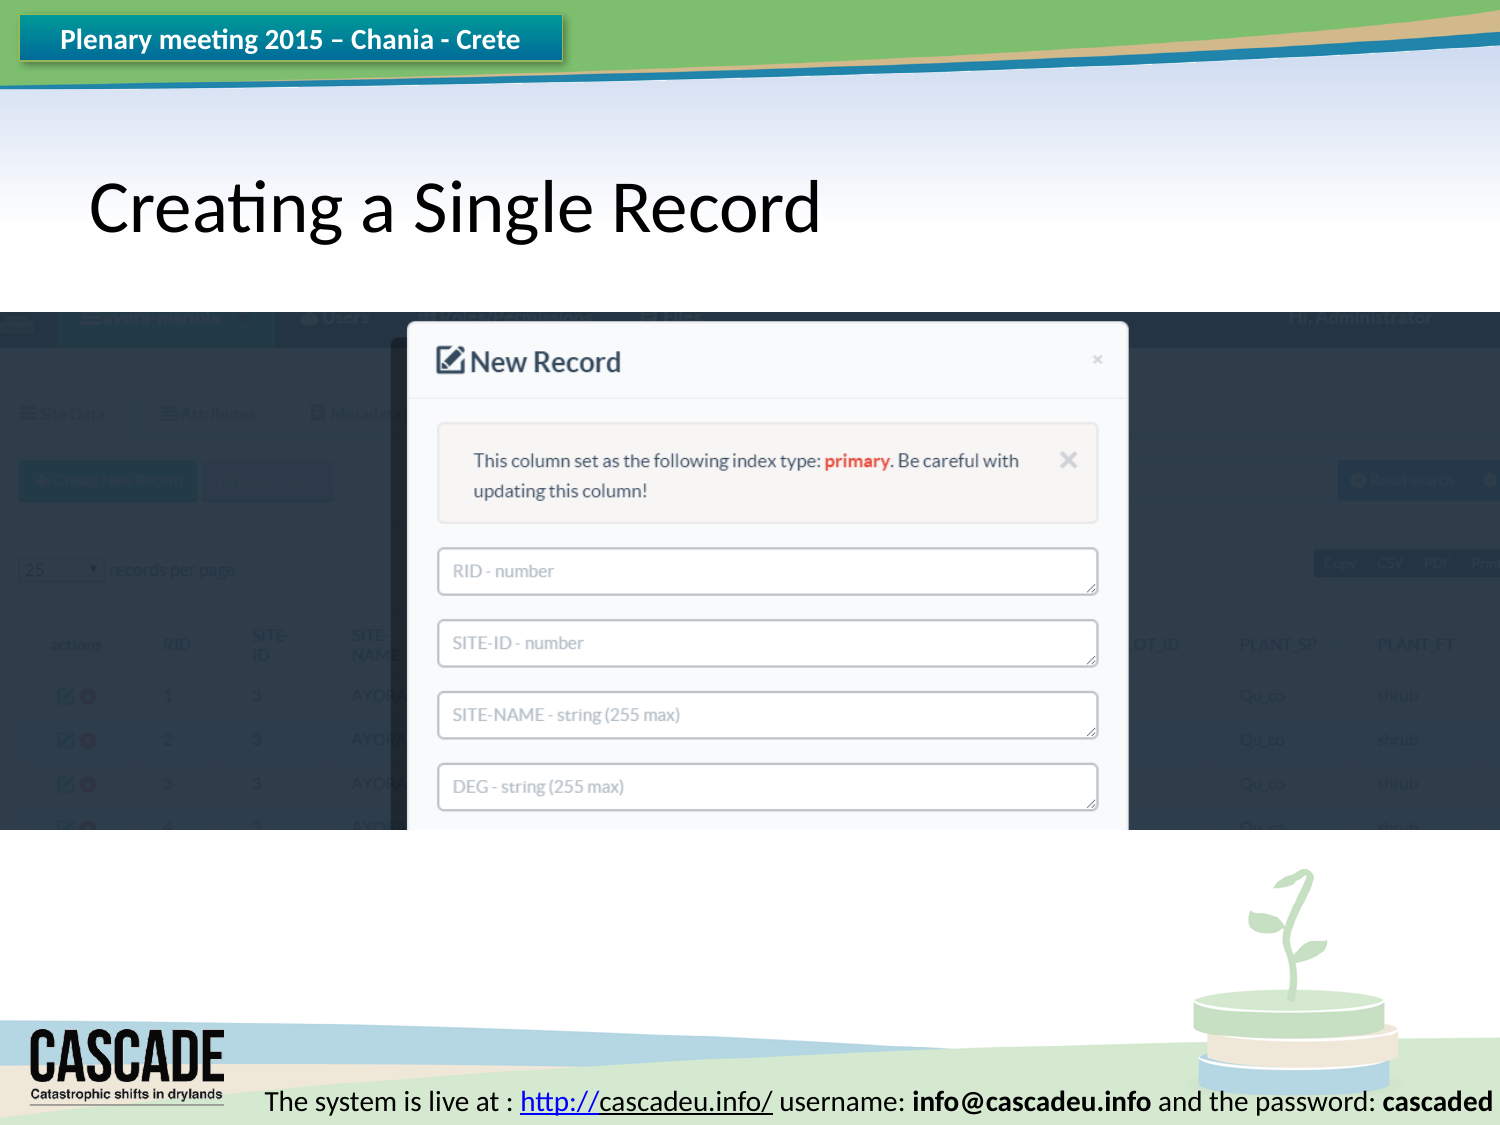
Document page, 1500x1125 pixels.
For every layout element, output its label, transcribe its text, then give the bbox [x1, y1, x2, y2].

picture [29, 1029, 224, 1106]
text_box Creating a Single Record [74, 149, 1350, 255]
picture [0, 0, 1500, 90]
text_box The system is live at : http://cascadeu.info/ username: info@cascadeu.info and the password: cascaded [249, 1074, 1500, 1125]
picture [0, 312, 1500, 830]
